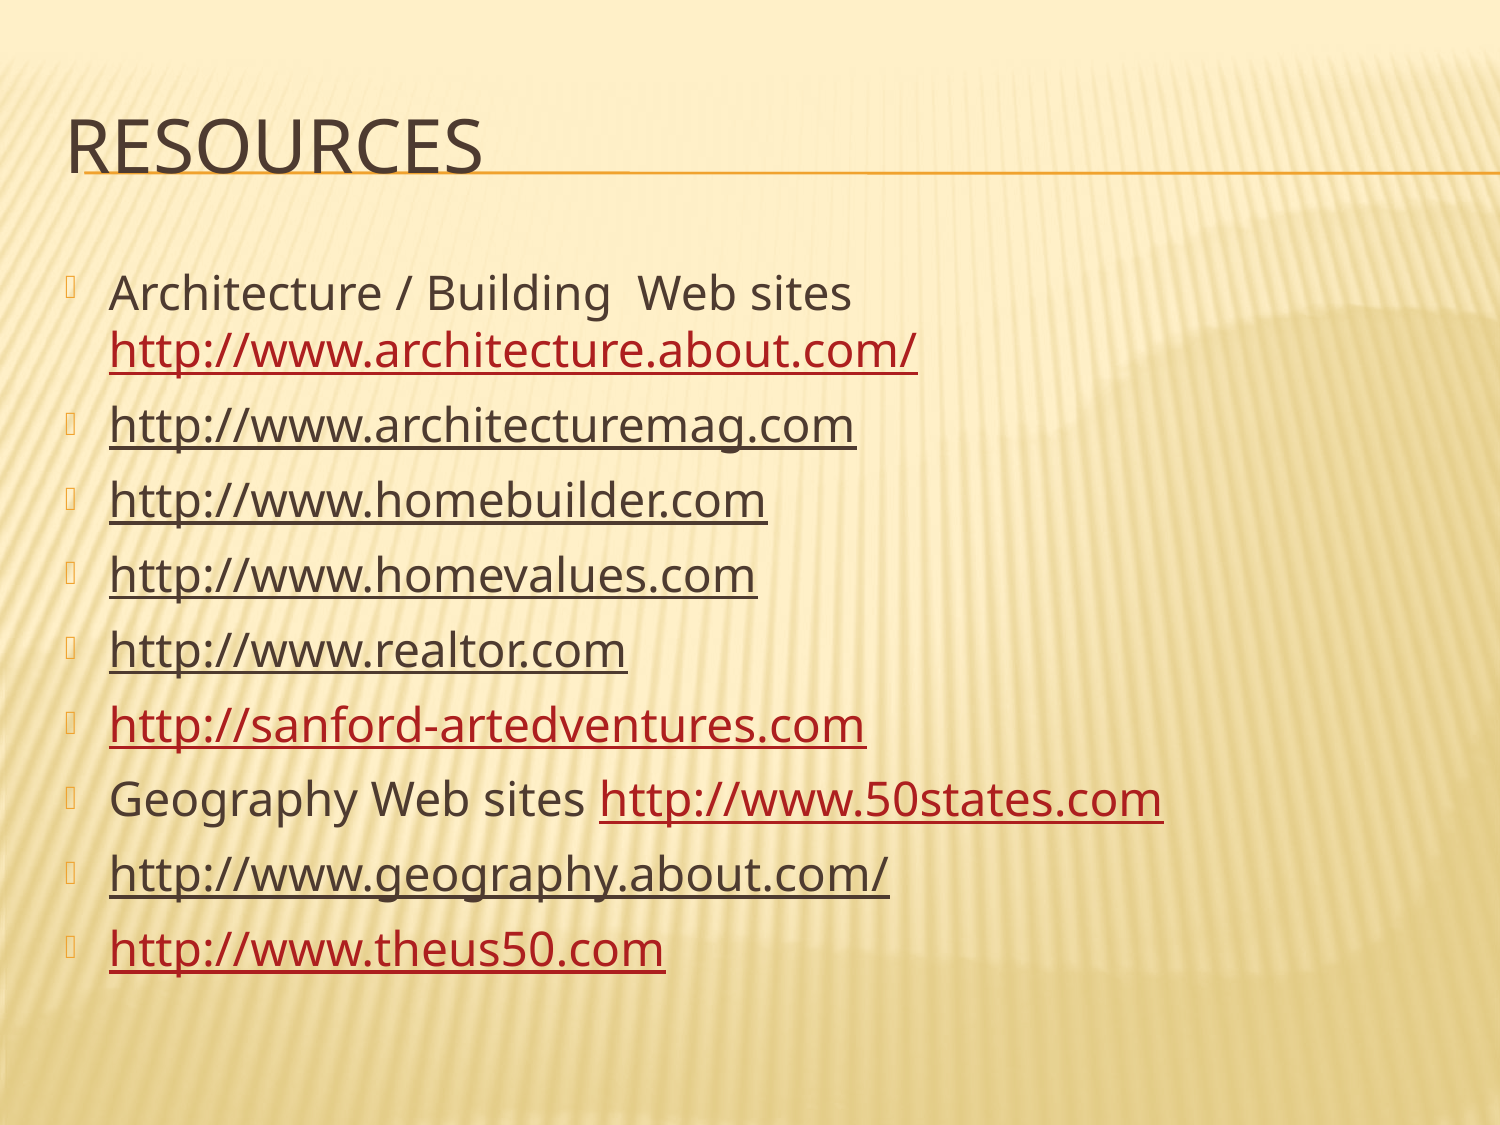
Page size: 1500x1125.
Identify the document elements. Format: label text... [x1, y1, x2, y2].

list Architecture / Building Web sites http://www.architecture.about.com/ http://www.architecturemag.com http://www.homebuilder.com http://www.homevalues.com http://www.realtor.com http://sanford-artedventures.com Geography Web sites http://www.50states.com http://www.geography.about.com/ http://www.theus50.com [50, 254, 1475, 998]
title Resources [50, 75, 1475, 213]
